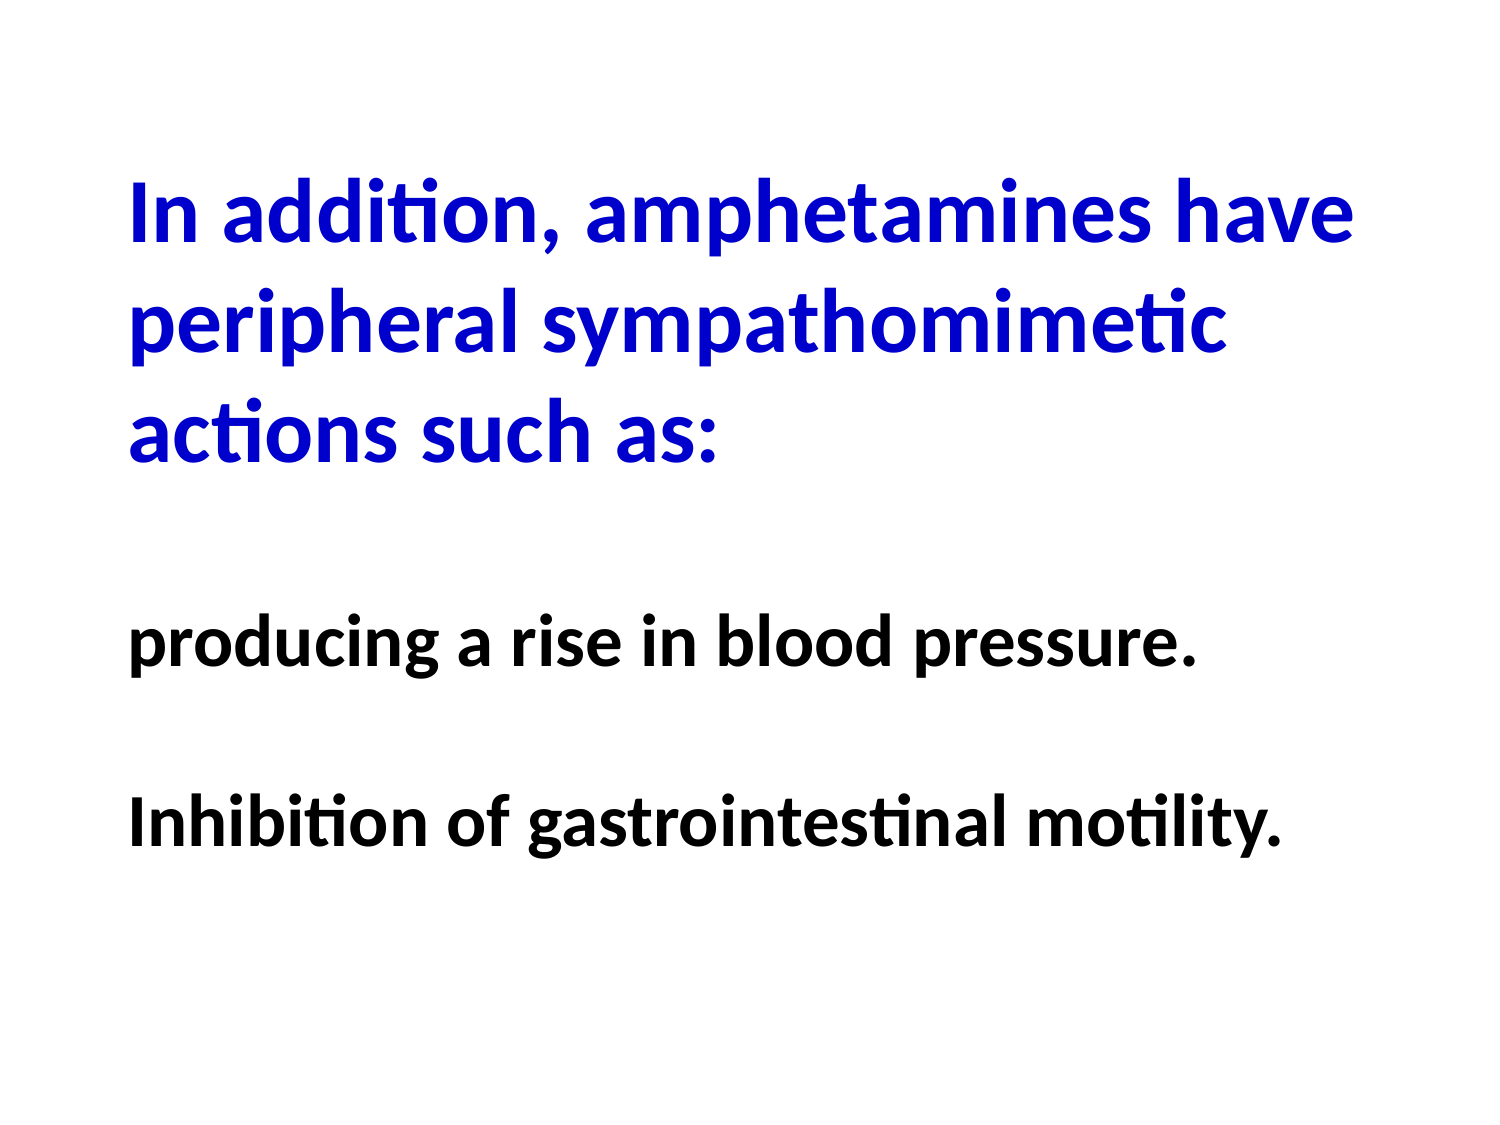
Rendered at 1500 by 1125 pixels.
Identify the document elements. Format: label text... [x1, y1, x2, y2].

title In addition, amphetamines have peripheral sympathomimetic actions such as: producing a rise in blood pressure. Inhibition of gastrointestinal motility. [112, 62, 1388, 950]
